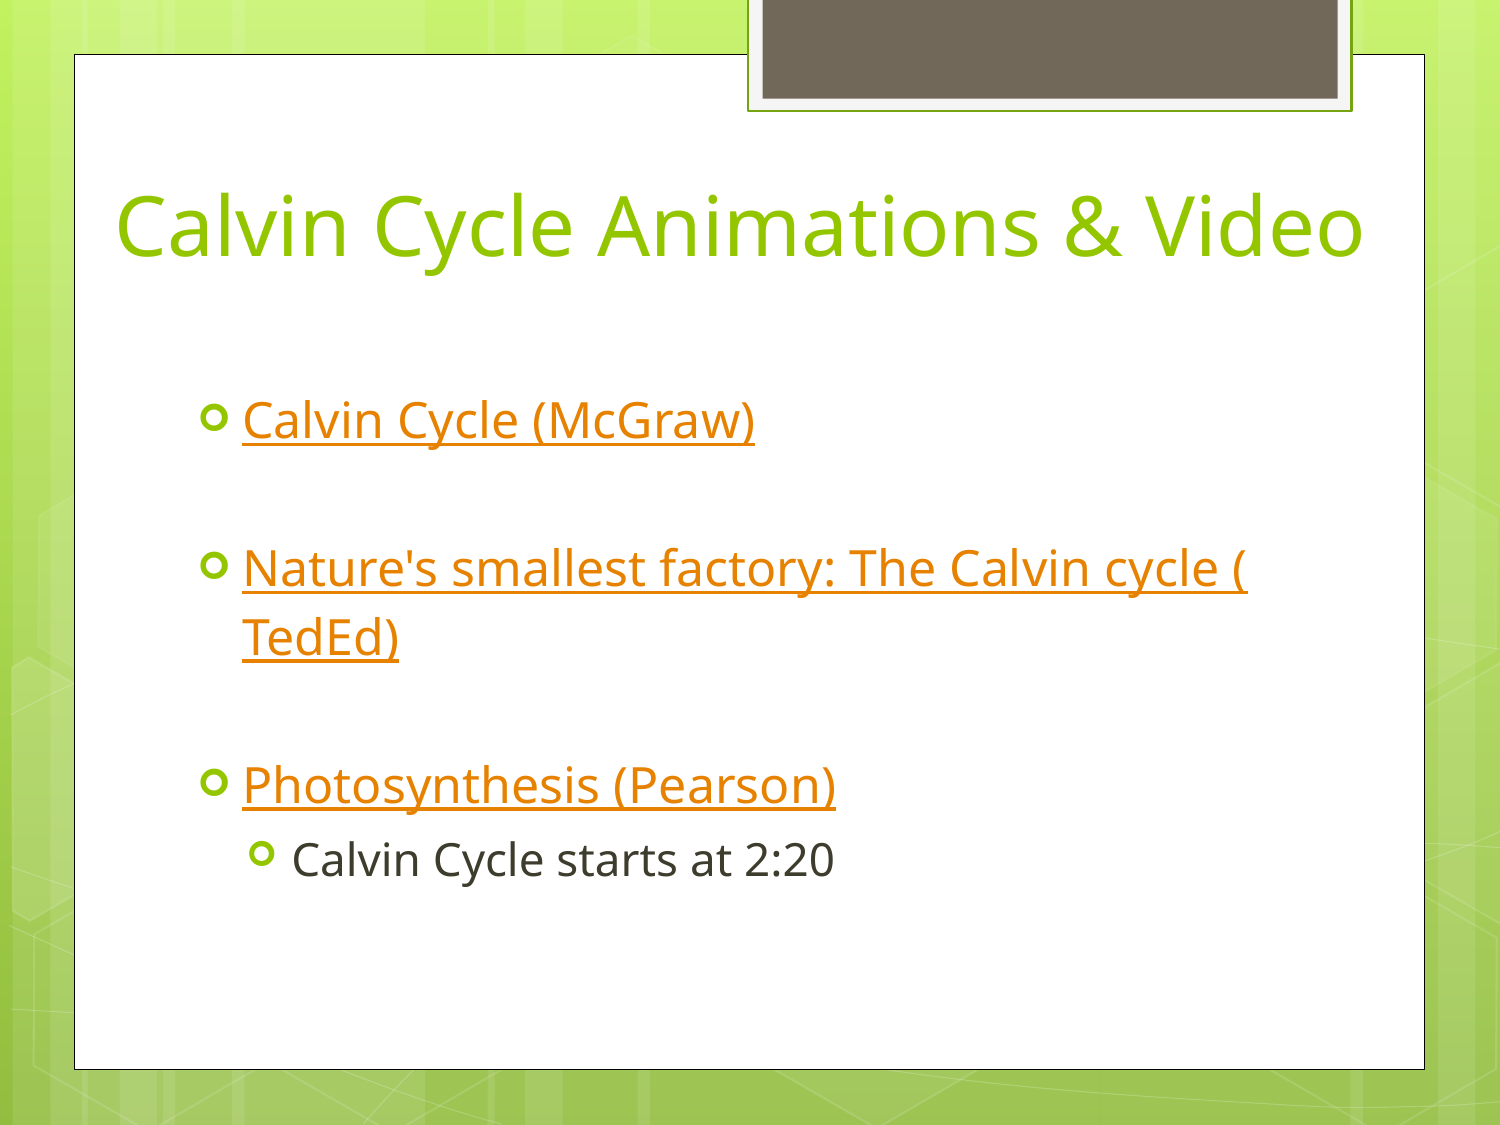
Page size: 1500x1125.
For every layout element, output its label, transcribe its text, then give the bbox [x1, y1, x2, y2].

list Calvin Cycle (McGraw) Nature's smallest factory: The Calvin cycle (TedEd) Photosynthesis (Pearson) Calvin Cycle starts at 2:20 [171, 381, 1283, 957]
title Calvin Cycle Animations & Video [99, 87, 1388, 282]
